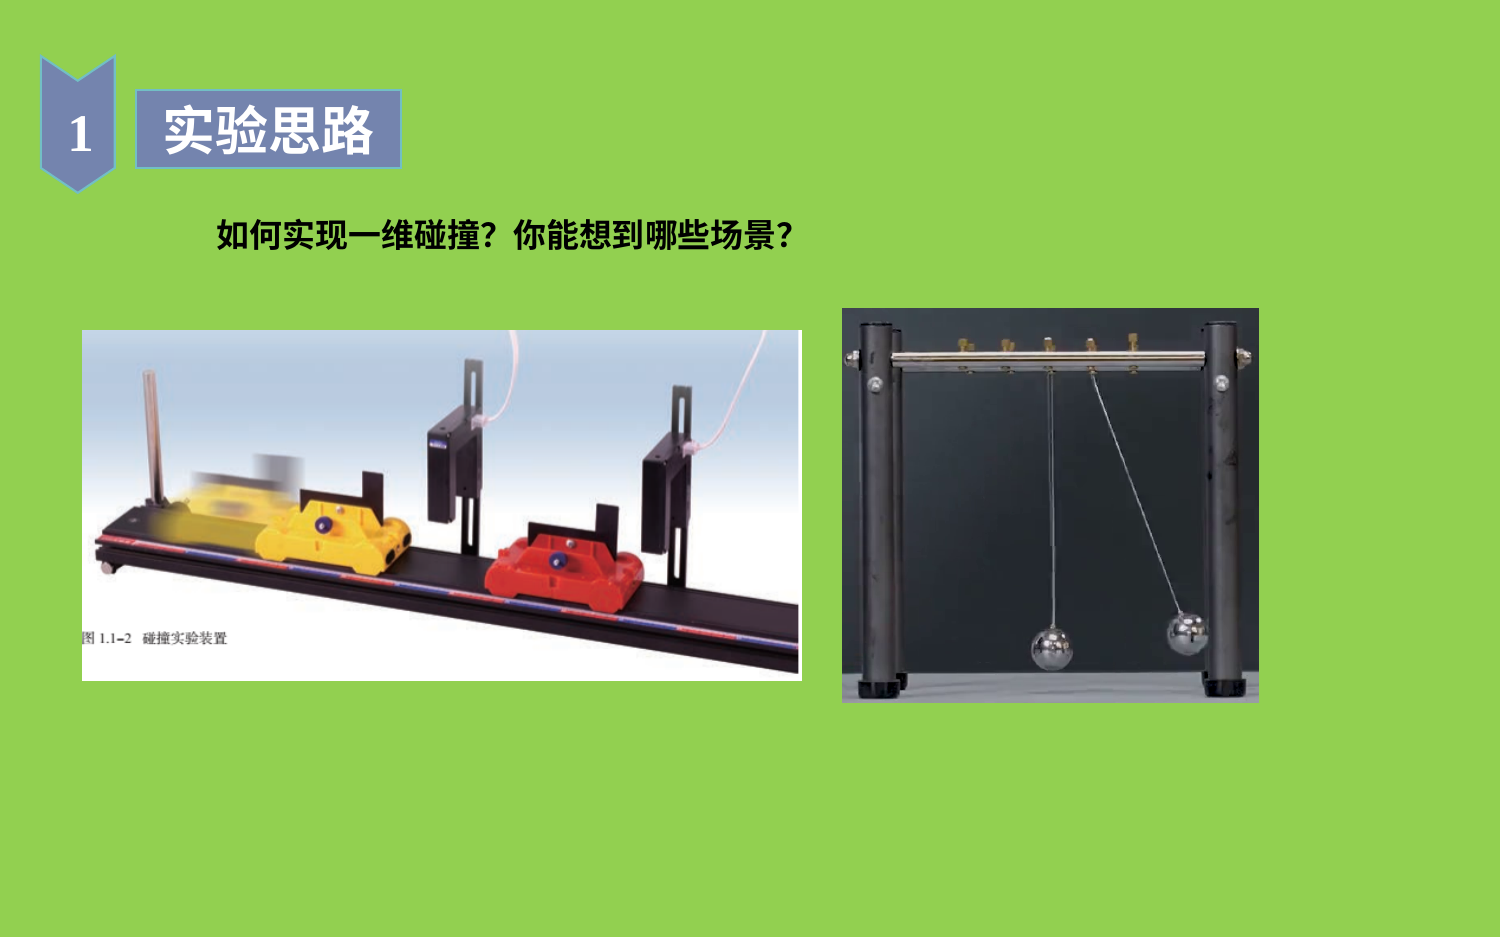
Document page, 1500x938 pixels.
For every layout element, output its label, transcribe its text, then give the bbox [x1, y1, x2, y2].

picture [842, 308, 1259, 704]
picture [81, 330, 802, 682]
text_box 如何实现一维碰撞？你能想到哪些场景？ [135, 187, 1355, 275]
text_box 实验思路 [135, 90, 401, 169]
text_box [40, 55, 115, 194]
